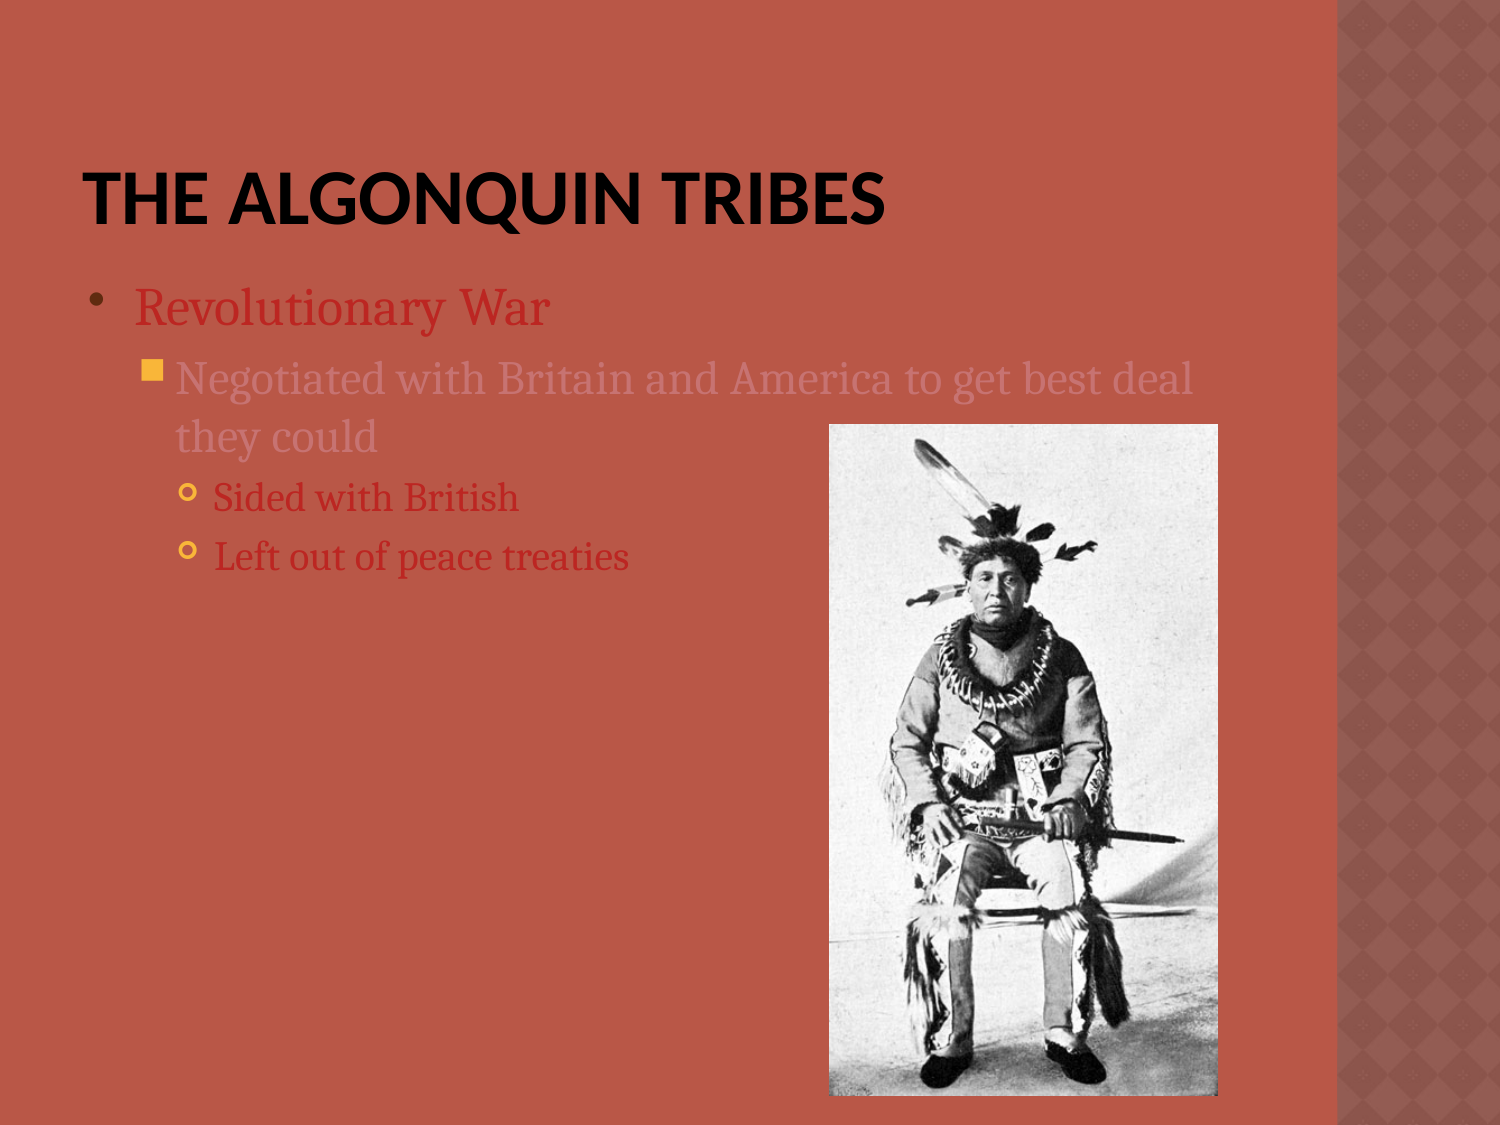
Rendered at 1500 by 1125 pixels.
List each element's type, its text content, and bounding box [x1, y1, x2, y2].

title The Algonquin Tribes [75, 52, 1263, 240]
list Revolutionary War Negotiated with Britain and America to get best deal they could Sided with British Left out of peace treaties [75, 264, 1263, 1059]
picture [829, 424, 1218, 1096]
